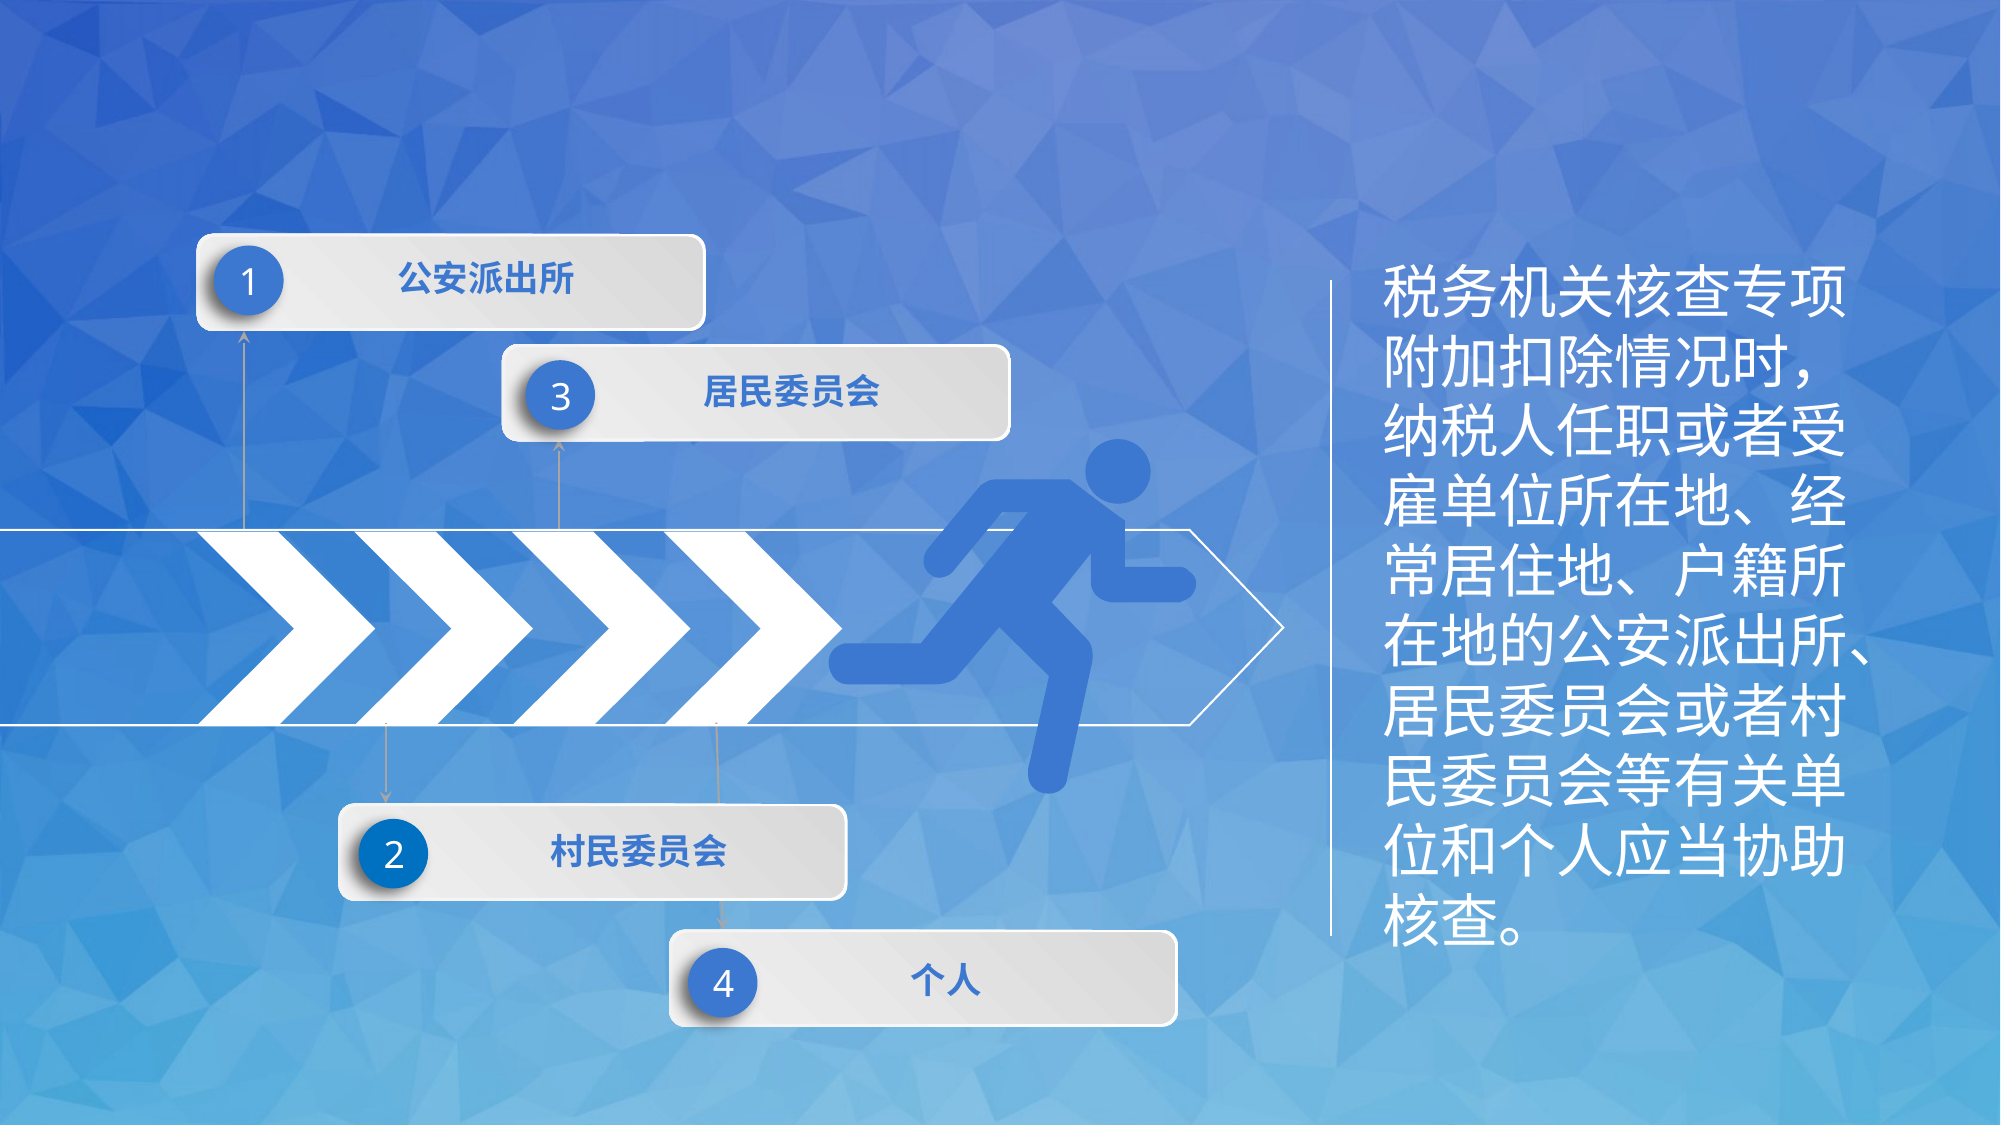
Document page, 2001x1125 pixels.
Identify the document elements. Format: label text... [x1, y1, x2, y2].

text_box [669, 929, 1179, 1027]
text_box [1199, 539, 1285, 717]
text_box 税务机关核查专项附加扣除情况时，纳税人任职或者受雇单位所在地、经常居住地、户籍所在地的公安派出所、居民委员会或者村民委员会等有关单位和个人应当协助核查。 [1362, 244, 1910, 965]
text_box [196, 233, 706, 331]
picture [559, 442, 826, 529]
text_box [501, 344, 1012, 442]
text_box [716, 722, 723, 803]
text_box [0, 529, 826, 726]
picture [0, 0, 2001, 1125]
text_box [826, 438, 1199, 794]
picture [386, 726, 716, 803]
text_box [338, 803, 848, 901]
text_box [716, 901, 723, 929]
